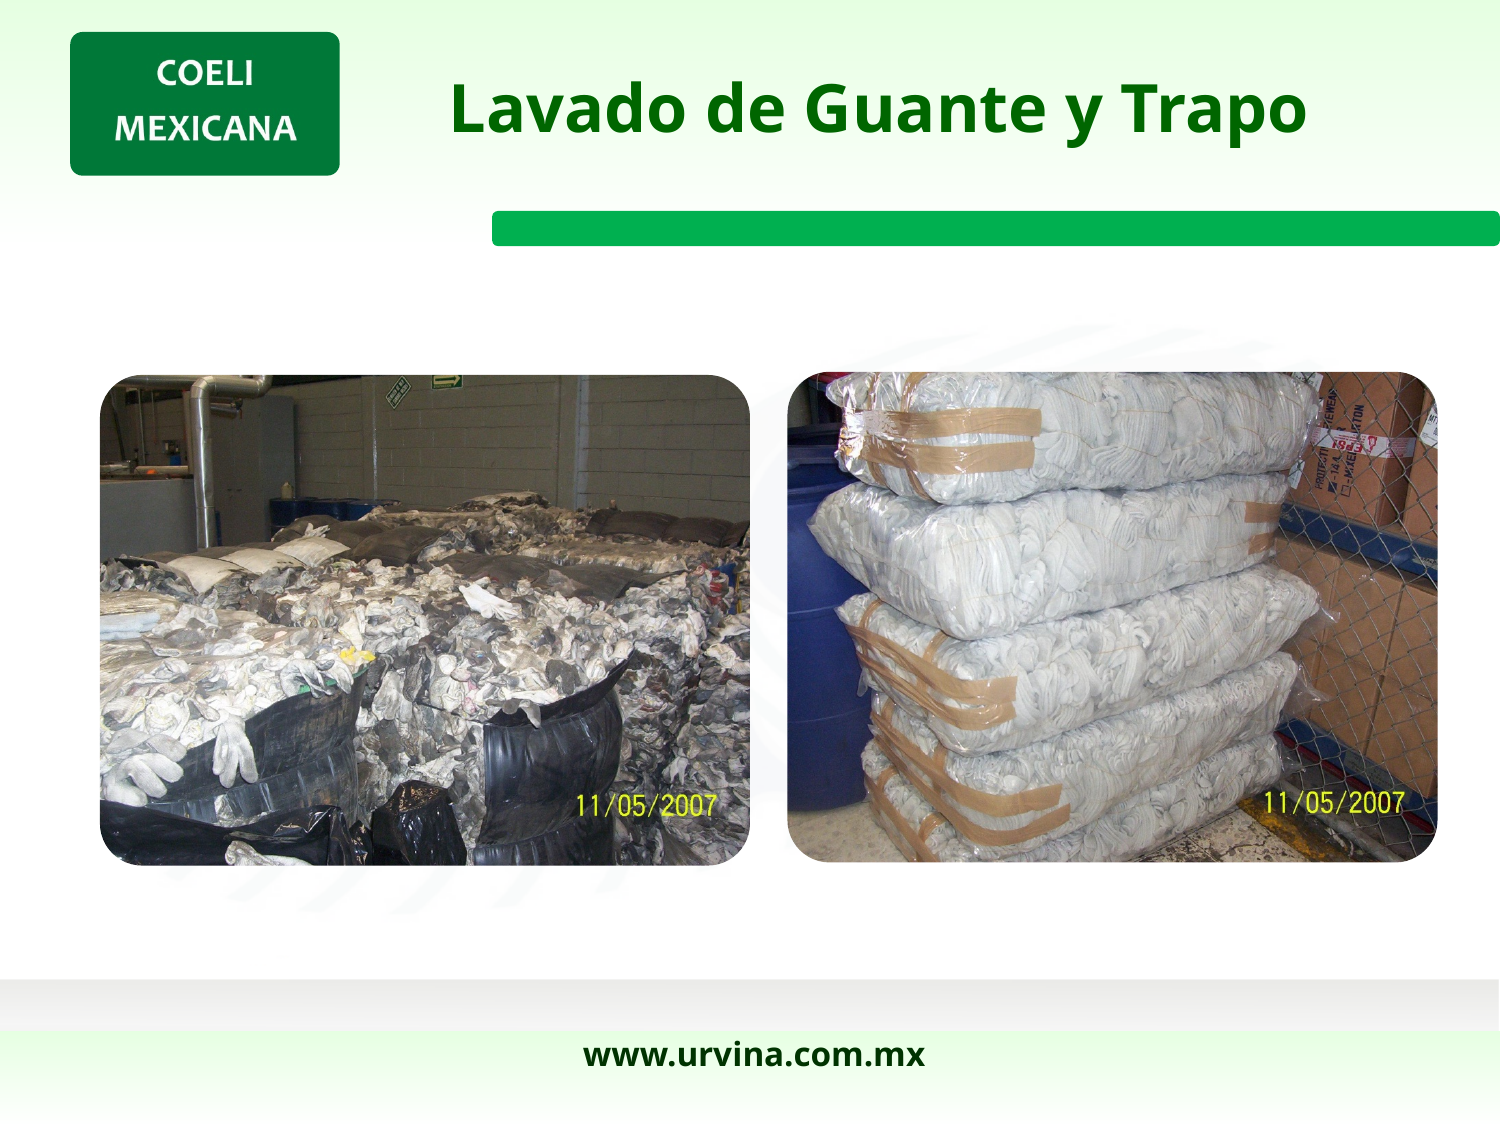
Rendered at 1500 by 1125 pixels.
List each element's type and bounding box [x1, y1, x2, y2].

text_box [0, 0, 1500, 1125]
picture [787, 371, 1438, 863]
picture [99, 374, 751, 866]
